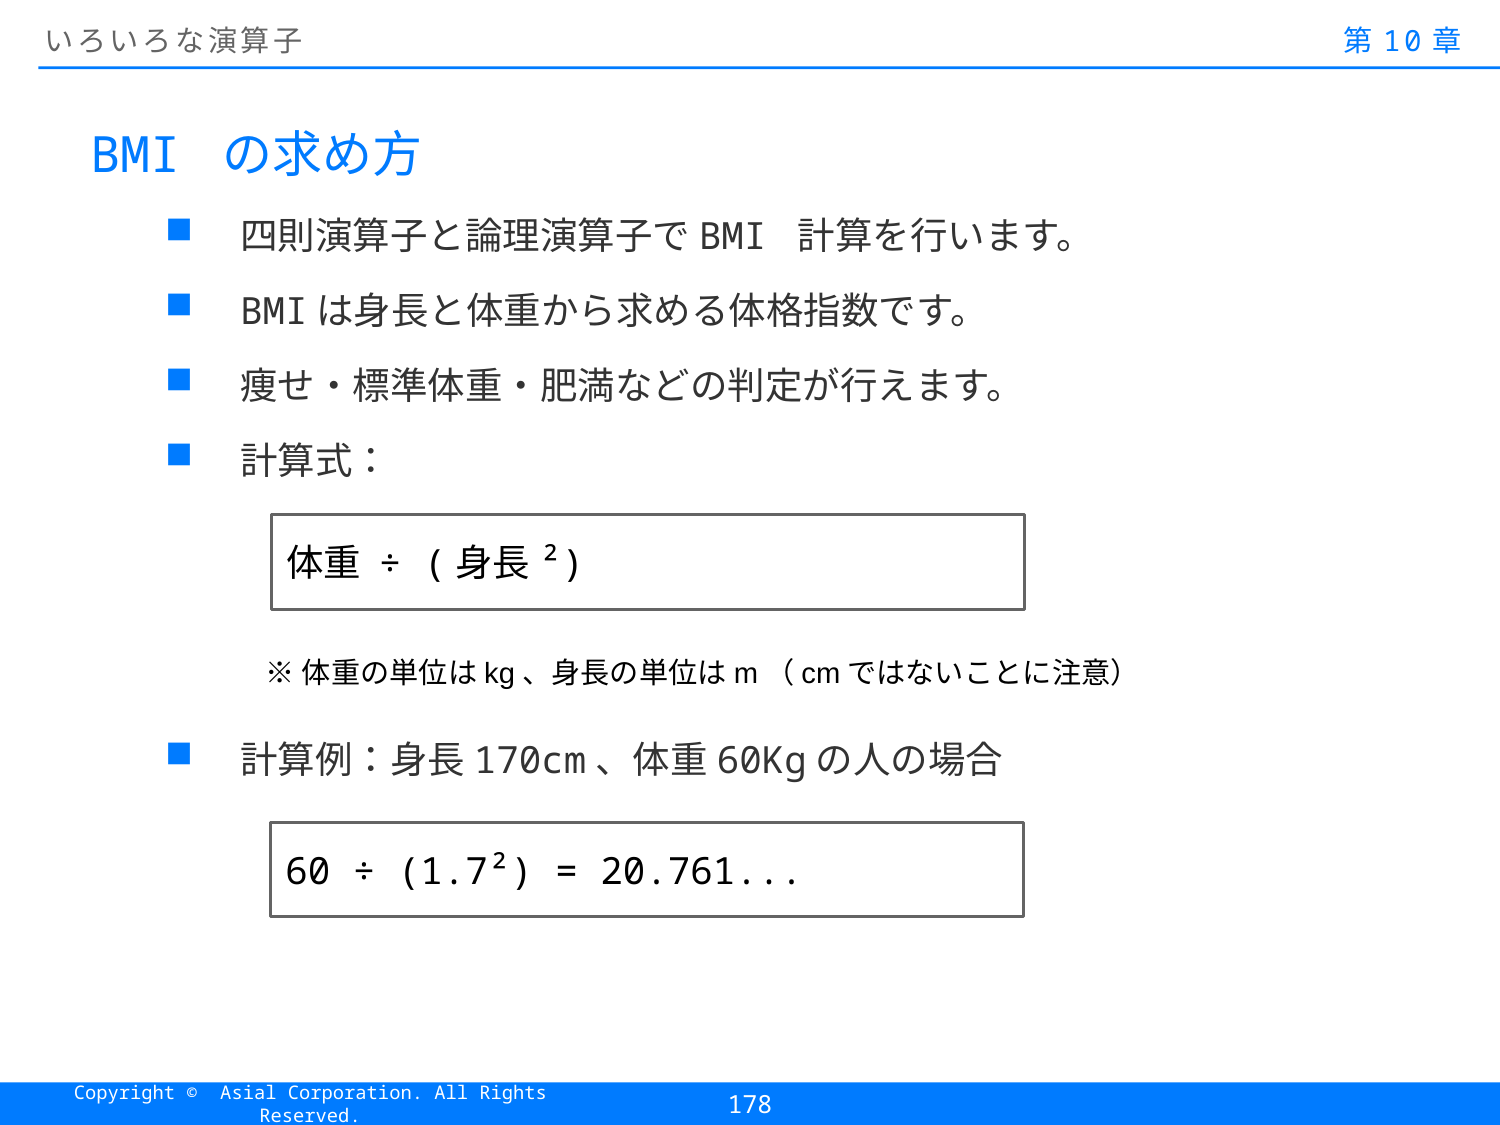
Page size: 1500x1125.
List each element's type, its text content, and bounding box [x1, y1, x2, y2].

text_box 体重 ÷ (身長²) [269, 513, 1026, 611]
text_box ※体重の単位はkg、身長の単位はm（cmではないことに注意） [250, 646, 1155, 697]
list 第10章 [702, 7, 1477, 72]
text_box 60 ÷ (1.7²) = 20.761... [268, 820, 1026, 919]
title いろいろな演算子 [29, 7, 702, 72]
slide_number 178 [581, 1075, 919, 1125]
list BMI の求め方 四則演算子と論理演算子でBMI 計算を行います。 BMIは身長と体重から求める体格指数です。 痩せ・標準体重・肥満などの判定が行えます。 計算式： 計算例：身長170cm、体重60Kgの人の場合 [75, 84, 1425, 988]
